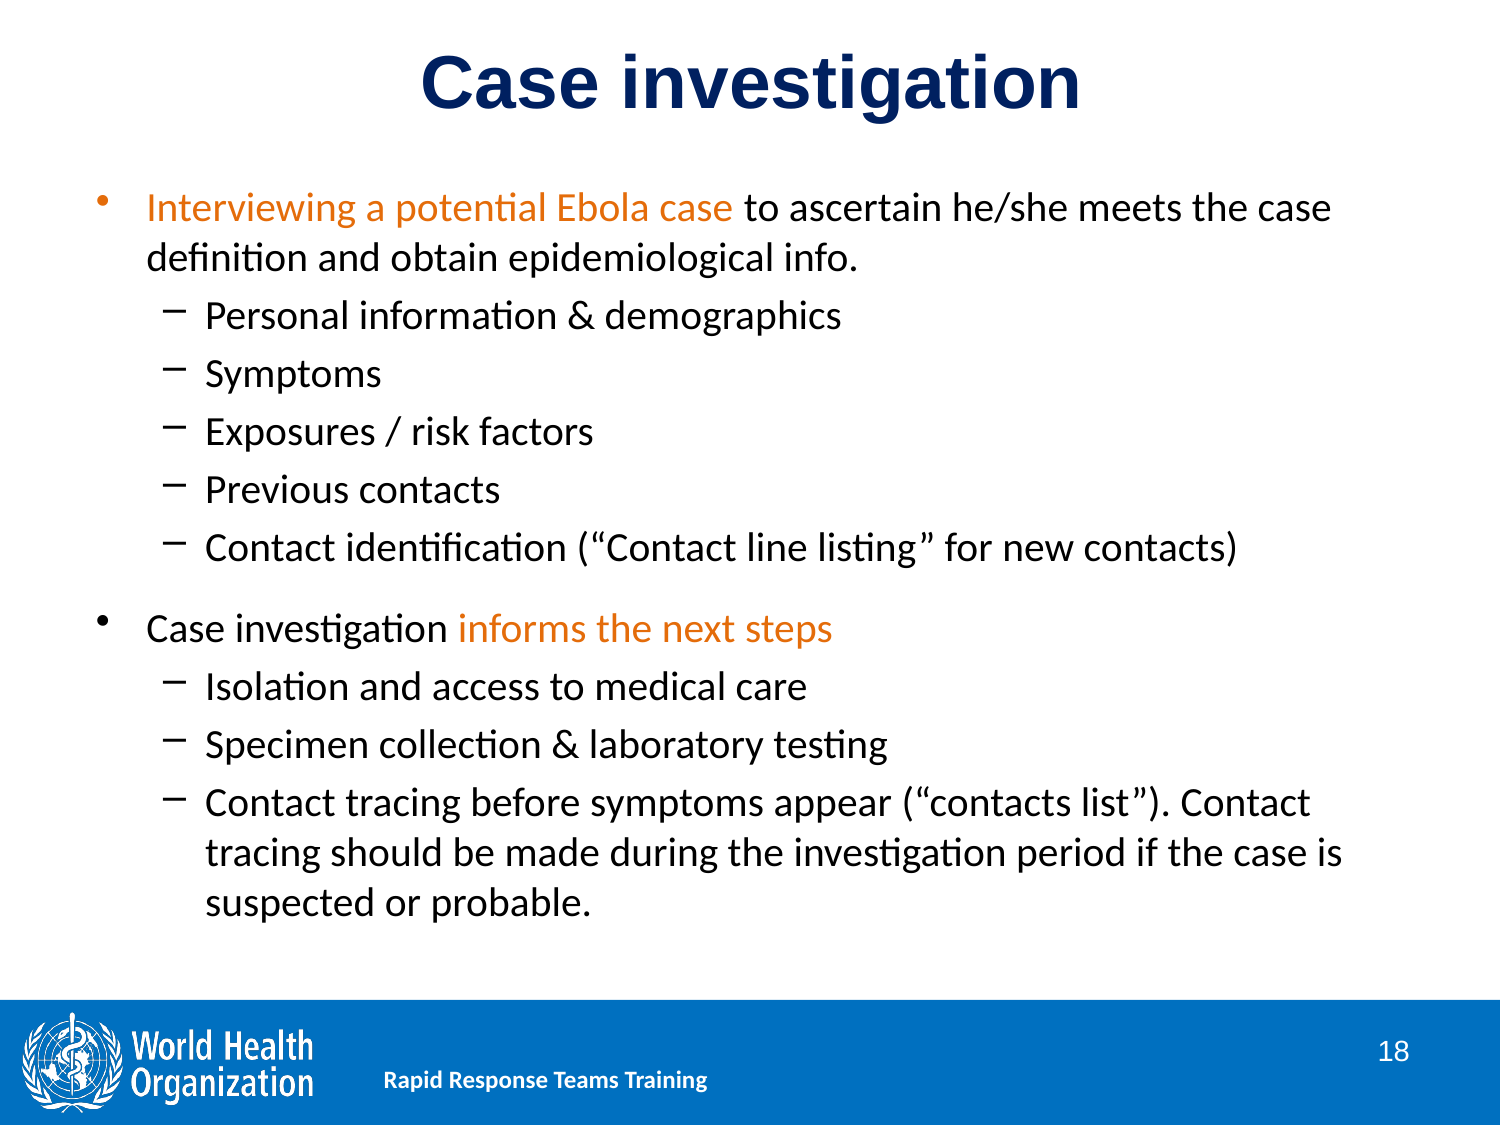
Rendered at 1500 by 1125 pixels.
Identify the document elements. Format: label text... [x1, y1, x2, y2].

text_box Interviewing a potential Ebola case to ascertain he/she meets the case definition and obtain epidemiological info. Personal information & demographics Symptoms Exposures / risk factors Previous contacts Contact identification (“Contact line listing” for new contacts) Case investigation informs the next steps Isolation and access to medical care Specimen collection & laboratory testing Contact tracing before symptoms appear (“contacts list”). Contact tracing should be made during the investigation period if the case is suspected or probable. [80, 172, 1424, 941]
picture [21, 1012, 313, 1113]
title Case investigation [76, 0, 1428, 173]
slide_number 18 [1074, 1024, 1425, 1103]
